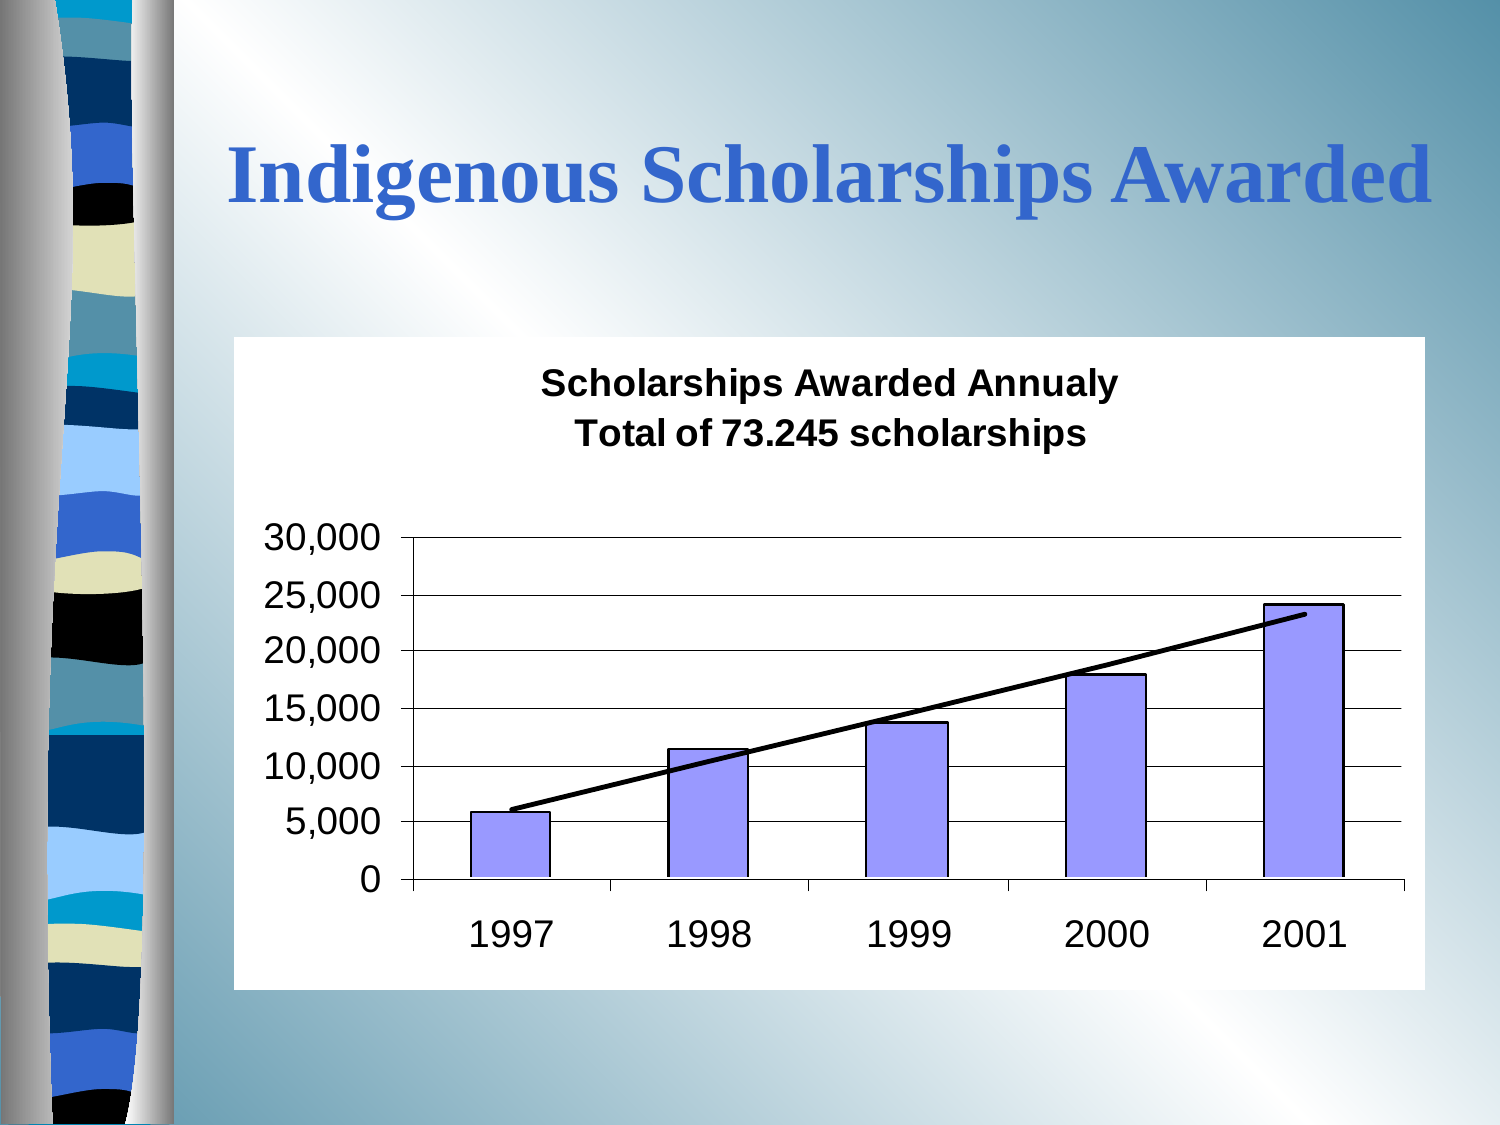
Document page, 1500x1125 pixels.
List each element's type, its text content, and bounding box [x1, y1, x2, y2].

title Indigenous Scholarships Awarded [192, 74, 1468, 263]
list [222, 324, 1438, 1001]
